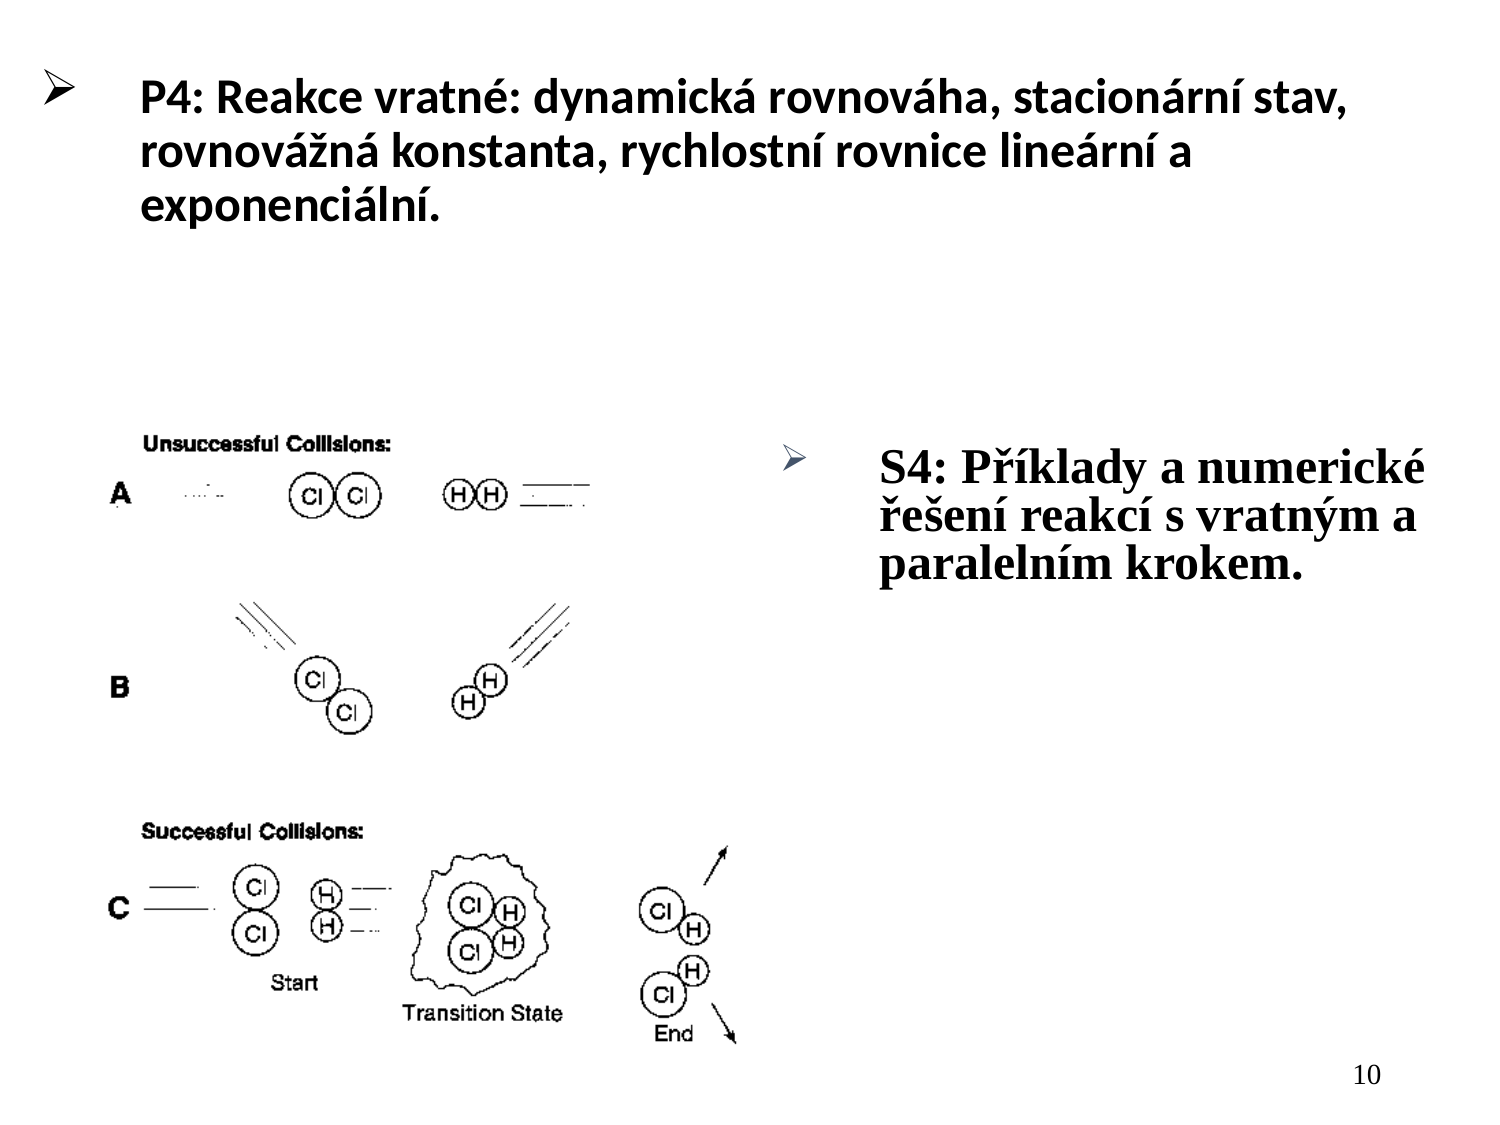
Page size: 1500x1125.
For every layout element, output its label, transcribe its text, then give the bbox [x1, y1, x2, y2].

list P4: Reakce vratné: dynamická rovnováha, stacionární stav, rovnovážná konstanta, rychlostní rovnice lineární a exponenciální. [24, 62, 1500, 313]
slide_number 10 [1059, 1042, 1397, 1103]
picture [99, 412, 750, 1051]
text_box S4: Příklady a numerické řešení reakcí s vratným a paralelním krokem. [750, 437, 1500, 925]
